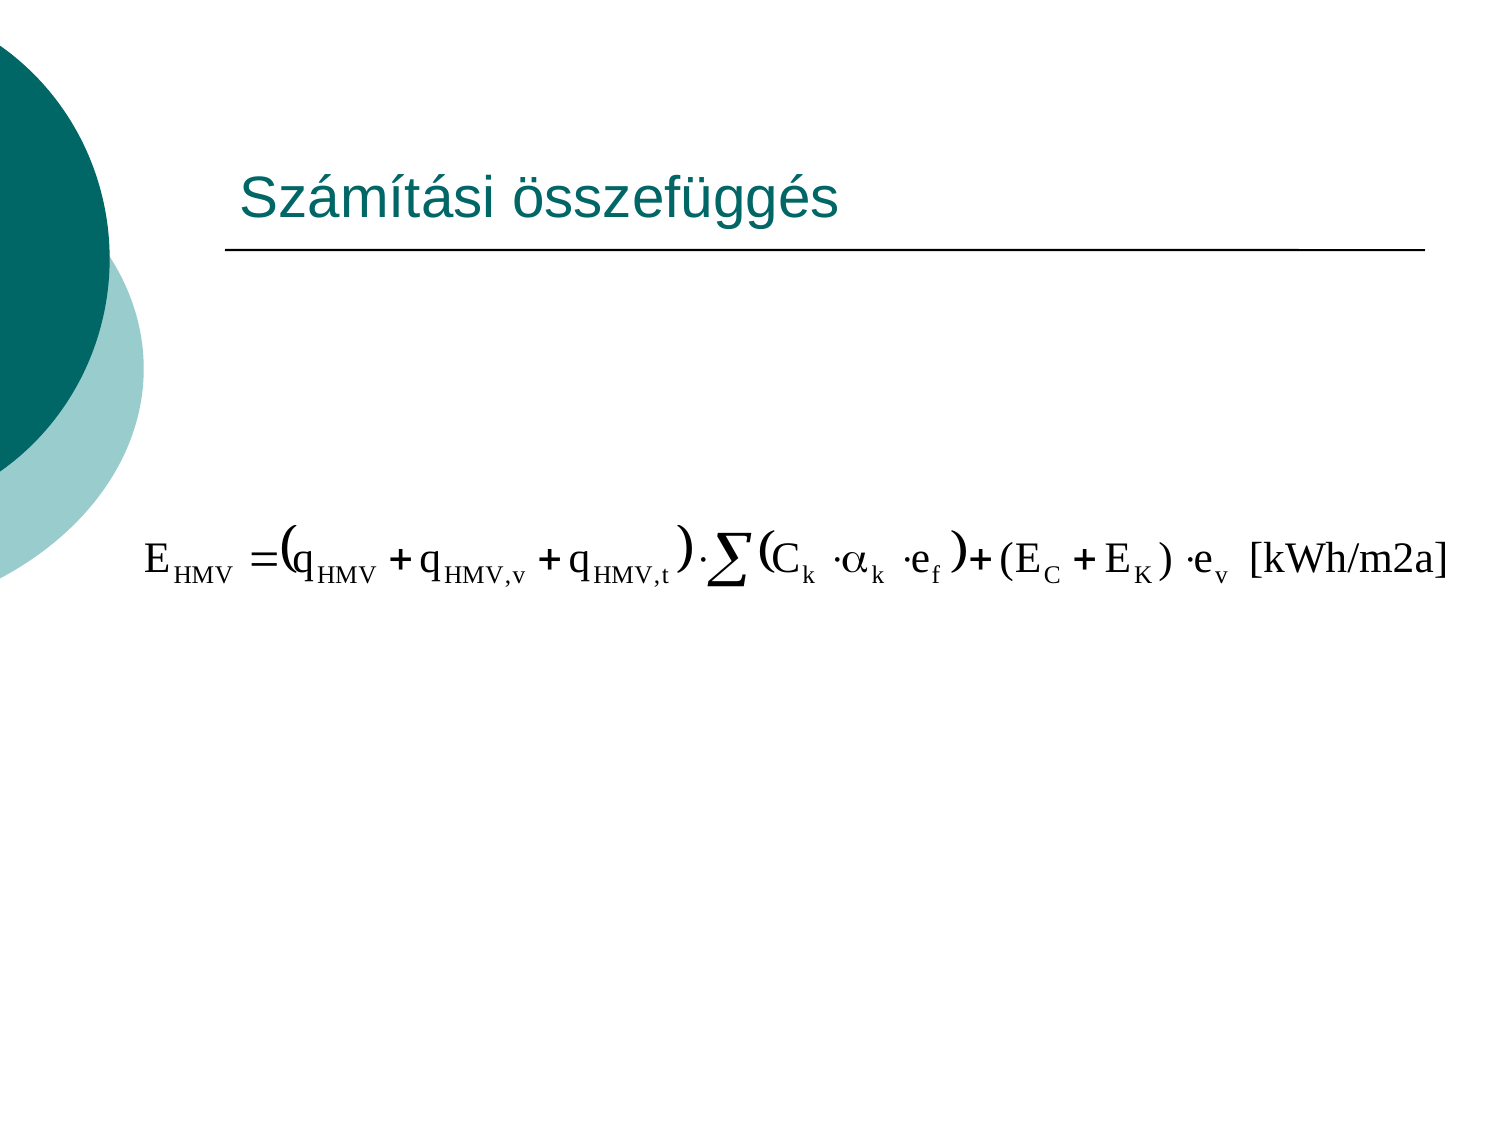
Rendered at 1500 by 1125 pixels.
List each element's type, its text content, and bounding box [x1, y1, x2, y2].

title Számítási összefüggés [224, 49, 1425, 237]
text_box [137, 524, 1465, 631]
